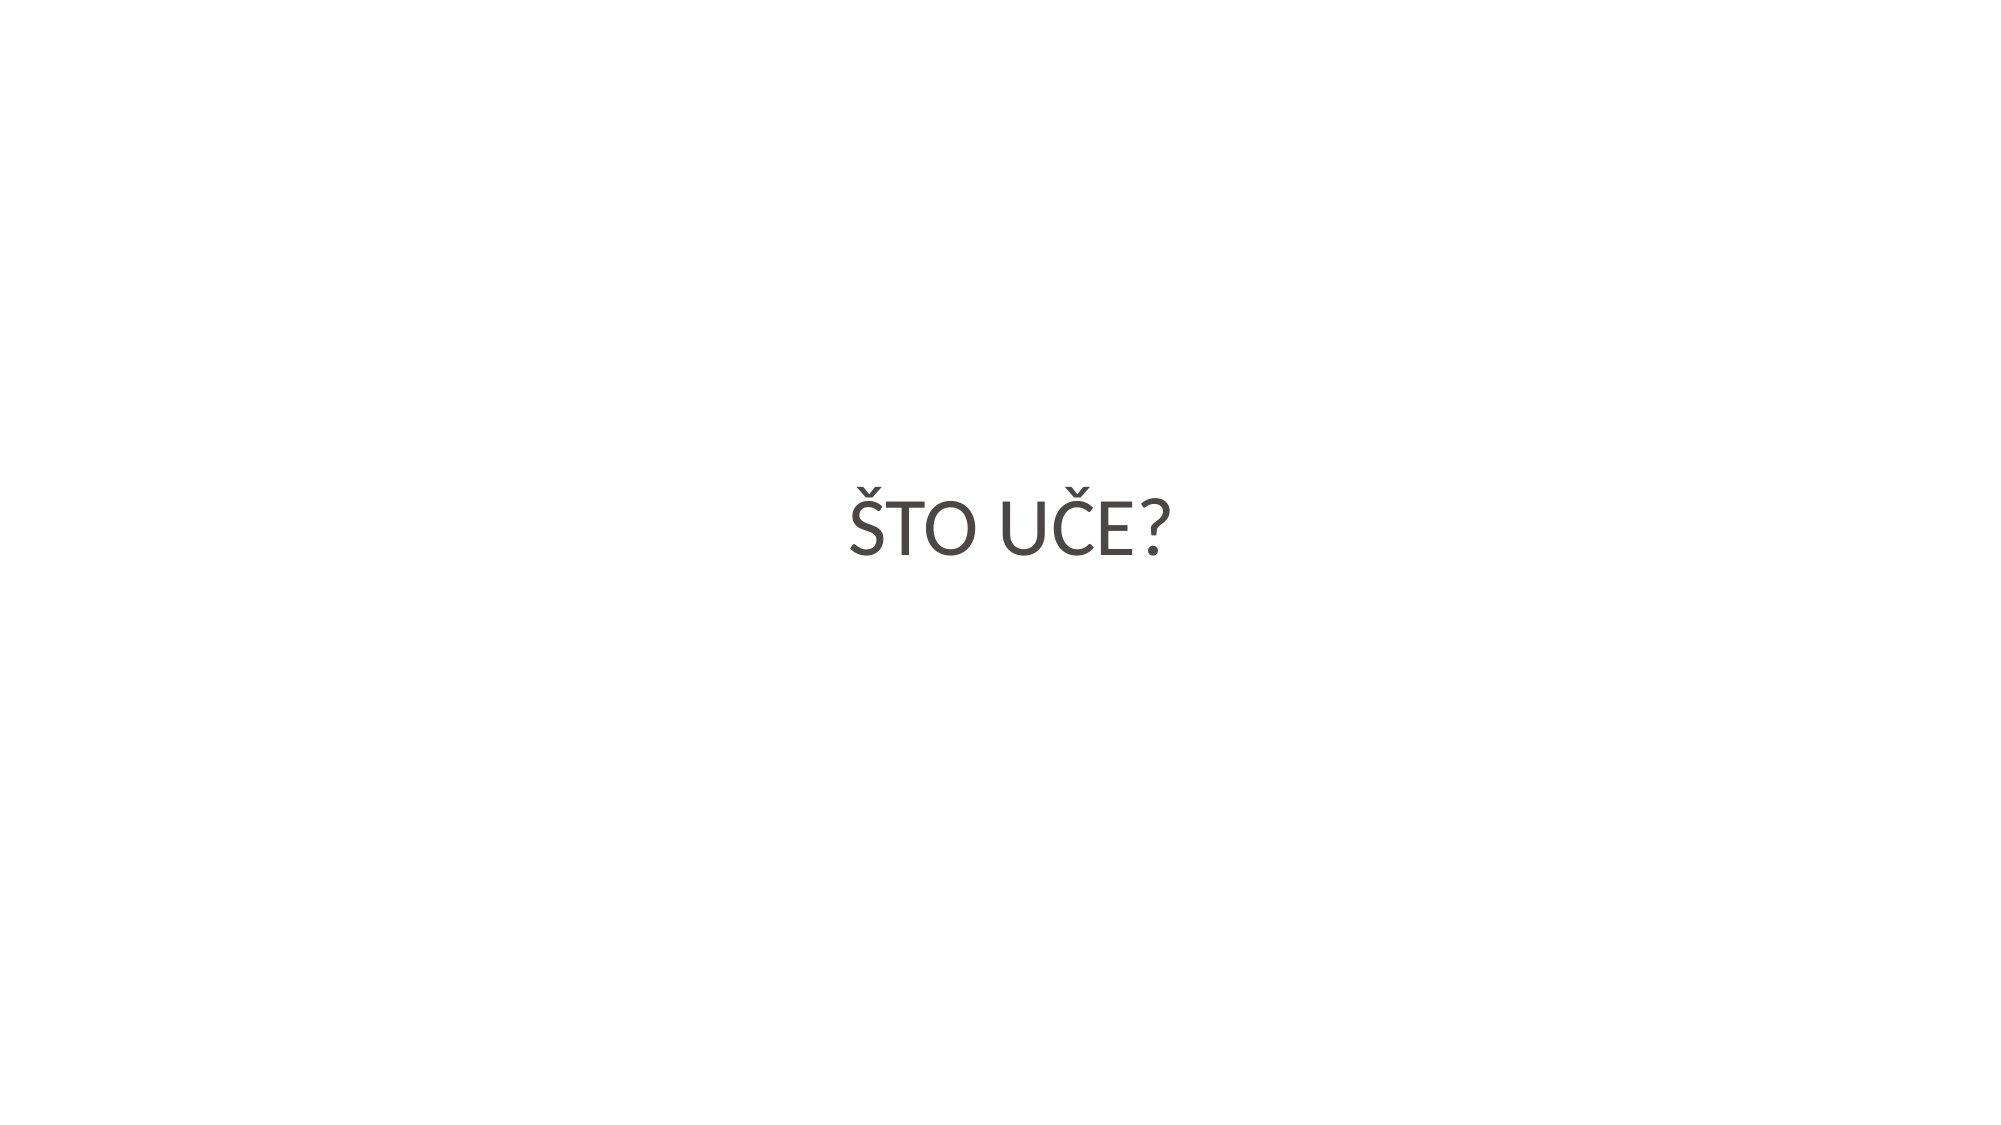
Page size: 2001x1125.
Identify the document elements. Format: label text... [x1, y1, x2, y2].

text_box ŠTO UČE? [69, 415, 1954, 580]
